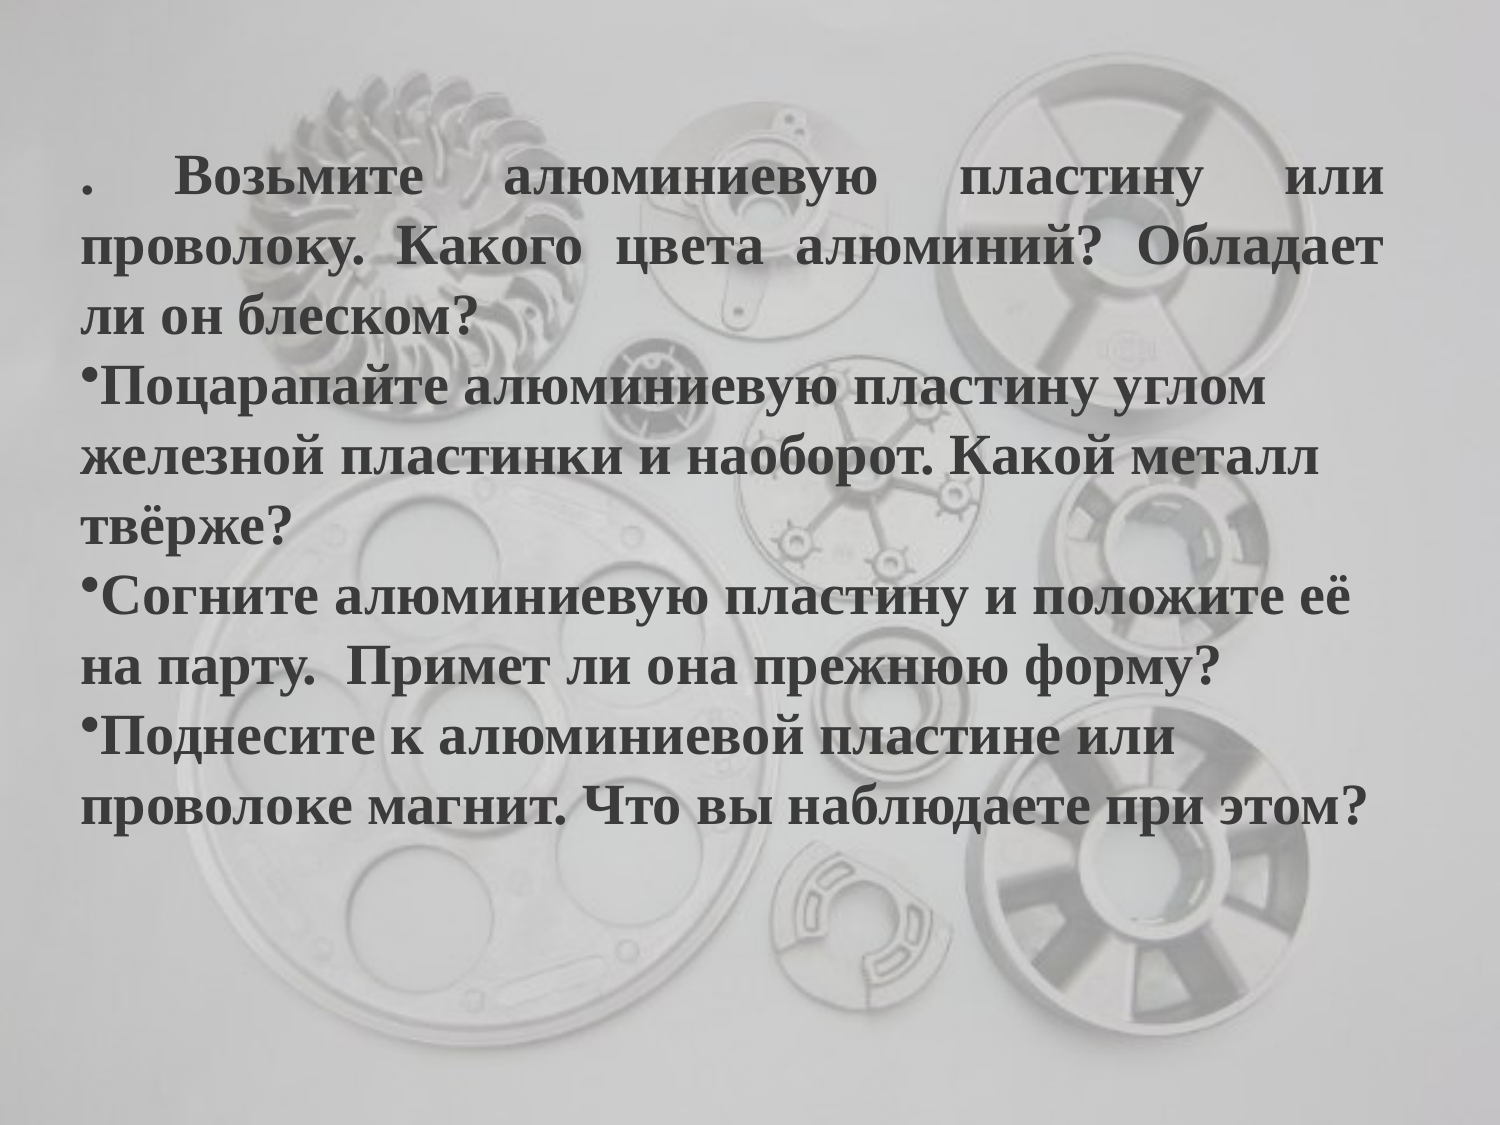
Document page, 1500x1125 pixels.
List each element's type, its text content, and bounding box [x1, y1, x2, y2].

picture [0, 0, 1500, 1125]
text_box . Возьмите алюминиевую пластину или проволоку. Какого цвета алюминий? Обладает ли он блеском? Поцарапайте алюминиевую пластину углом железной пластинки и наоборот. Какой металл твёрже? Согните алюминиевую пластину и положите её на парту. Примет ли она прежнюю форму? Поднесите к алюминиевой пластине или проволоке магнит. Что вы наблюдаете при этом? [64, 129, 1400, 844]
